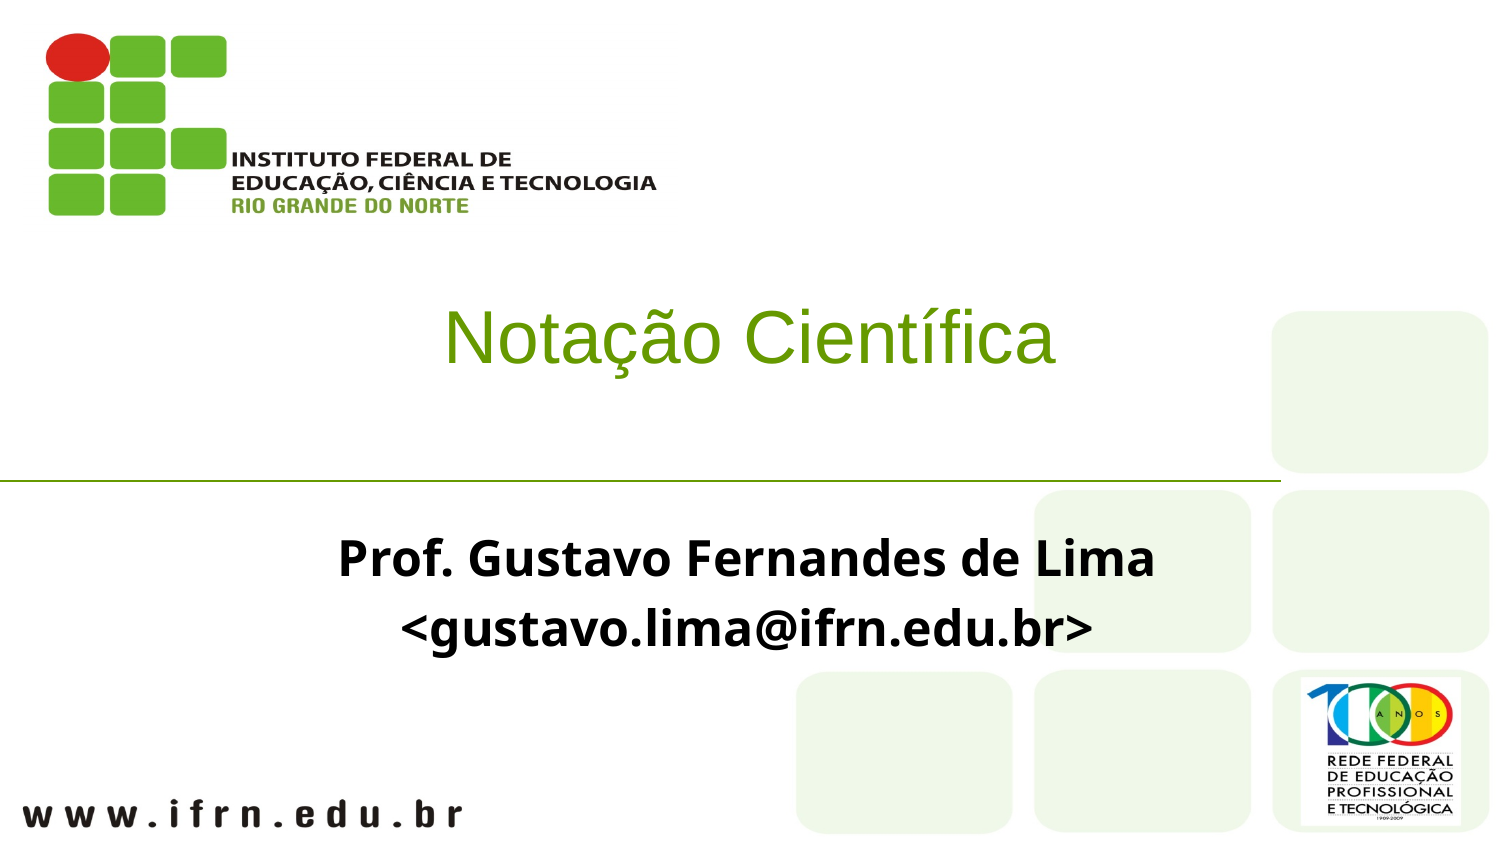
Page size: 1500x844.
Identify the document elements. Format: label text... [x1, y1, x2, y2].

subtitle Prof. Gustavo Fernandes de Lima <gustavo.lima@ifrn.edu.br> [222, 518, 1273, 651]
title Notação Científica [0, 237, 1500, 430]
picture [0, 430, 1500, 843]
picture [23, 17, 678, 232]
